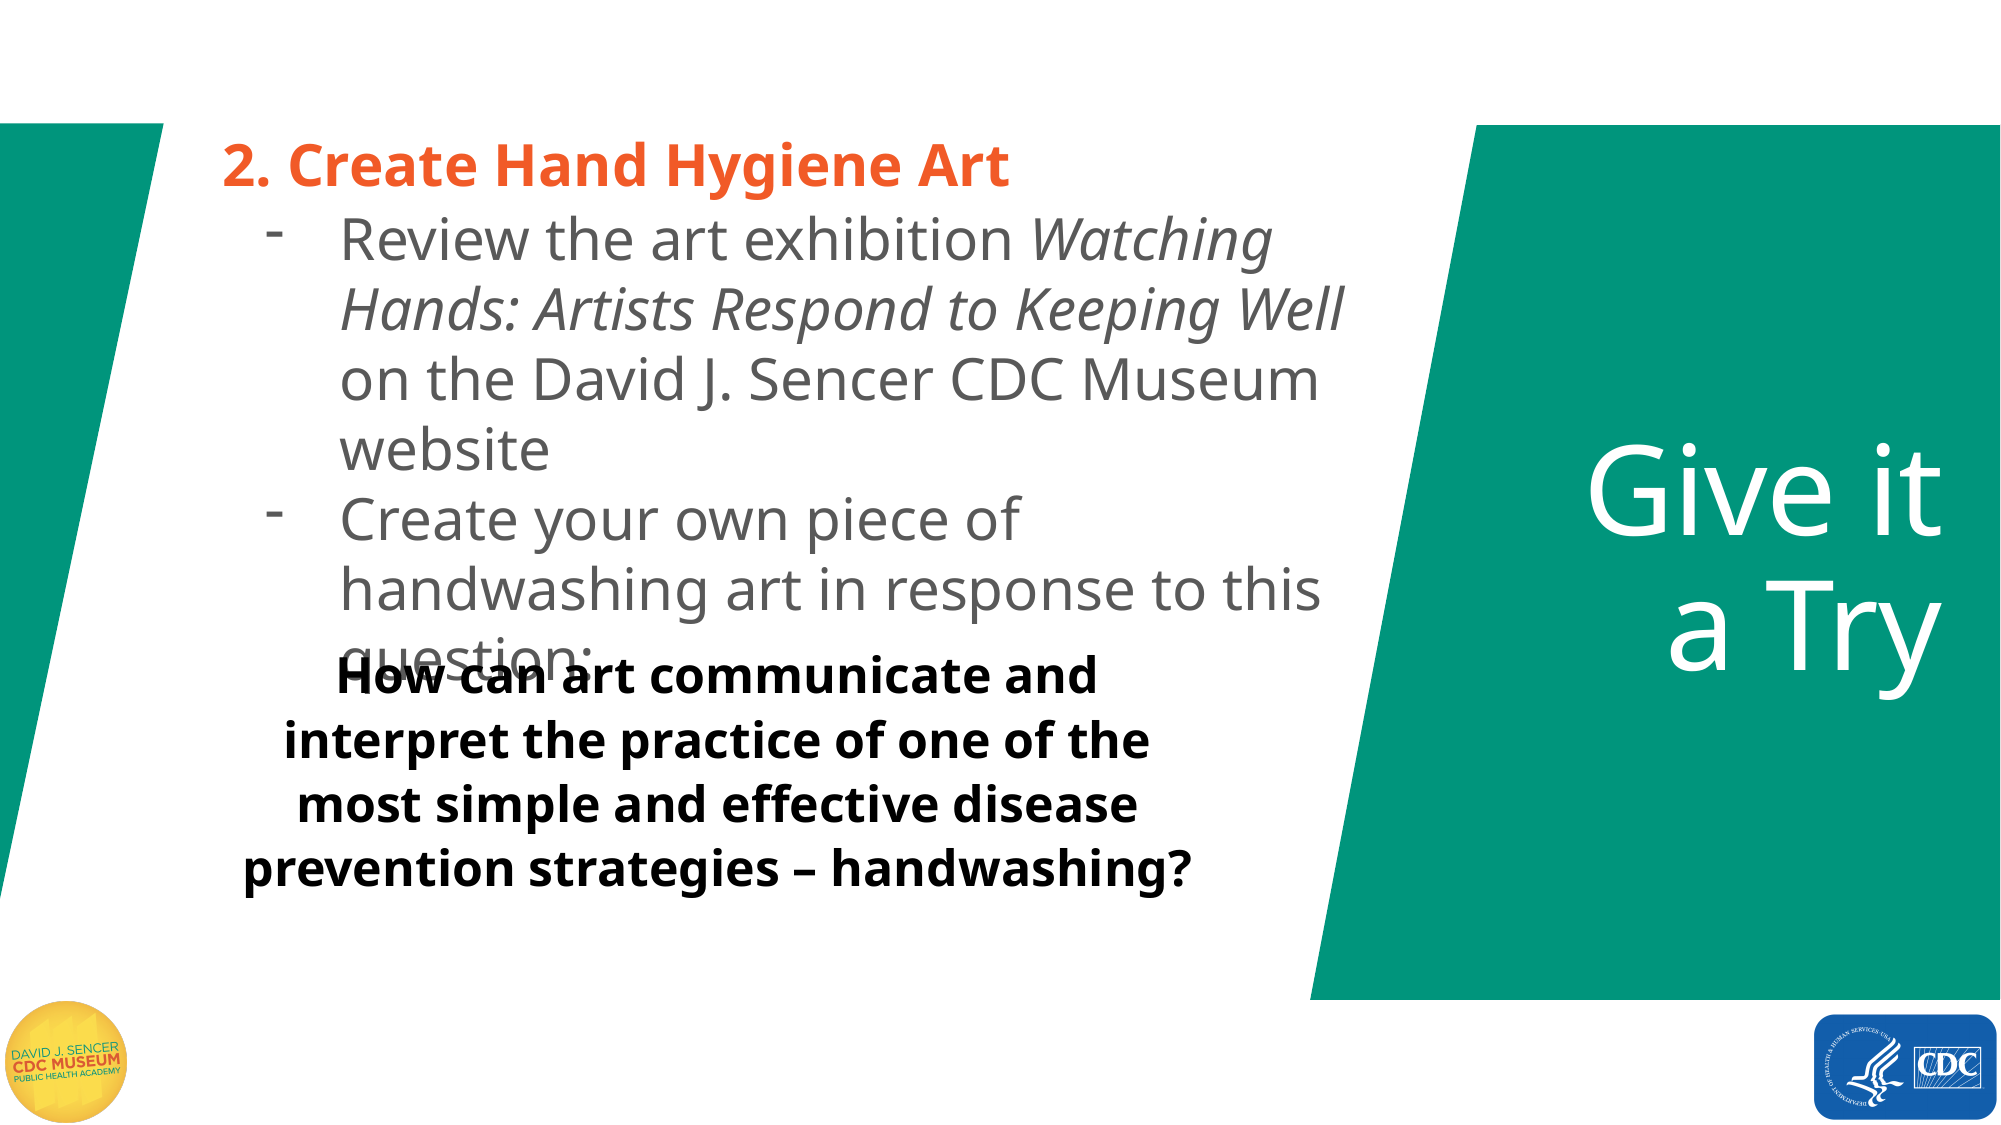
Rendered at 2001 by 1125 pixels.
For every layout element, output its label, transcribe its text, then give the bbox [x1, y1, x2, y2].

text_box [0, 122, 165, 902]
text_box Review the art exhibition Watching Hands: Artists Respond to Keeping Well on the David J. Sencer CDC Museum website Create your own piece of handwashing art in response to this question: [250, 194, 1394, 700]
text_box [0, 0, 2000, 1125]
list 2. Create Hand Hygiene Art [206, 122, 1452, 215]
text_box How can art communicate and interpret the practice of one of the most simple and effective disease prevention strategies – handwashing? [206, 632, 1229, 904]
title Give it a Try [1473, 306, 1957, 819]
picture [1801, 1006, 2000, 1125]
text_box [1309, 124, 2000, 1001]
picture [4, 1001, 127, 1123]
